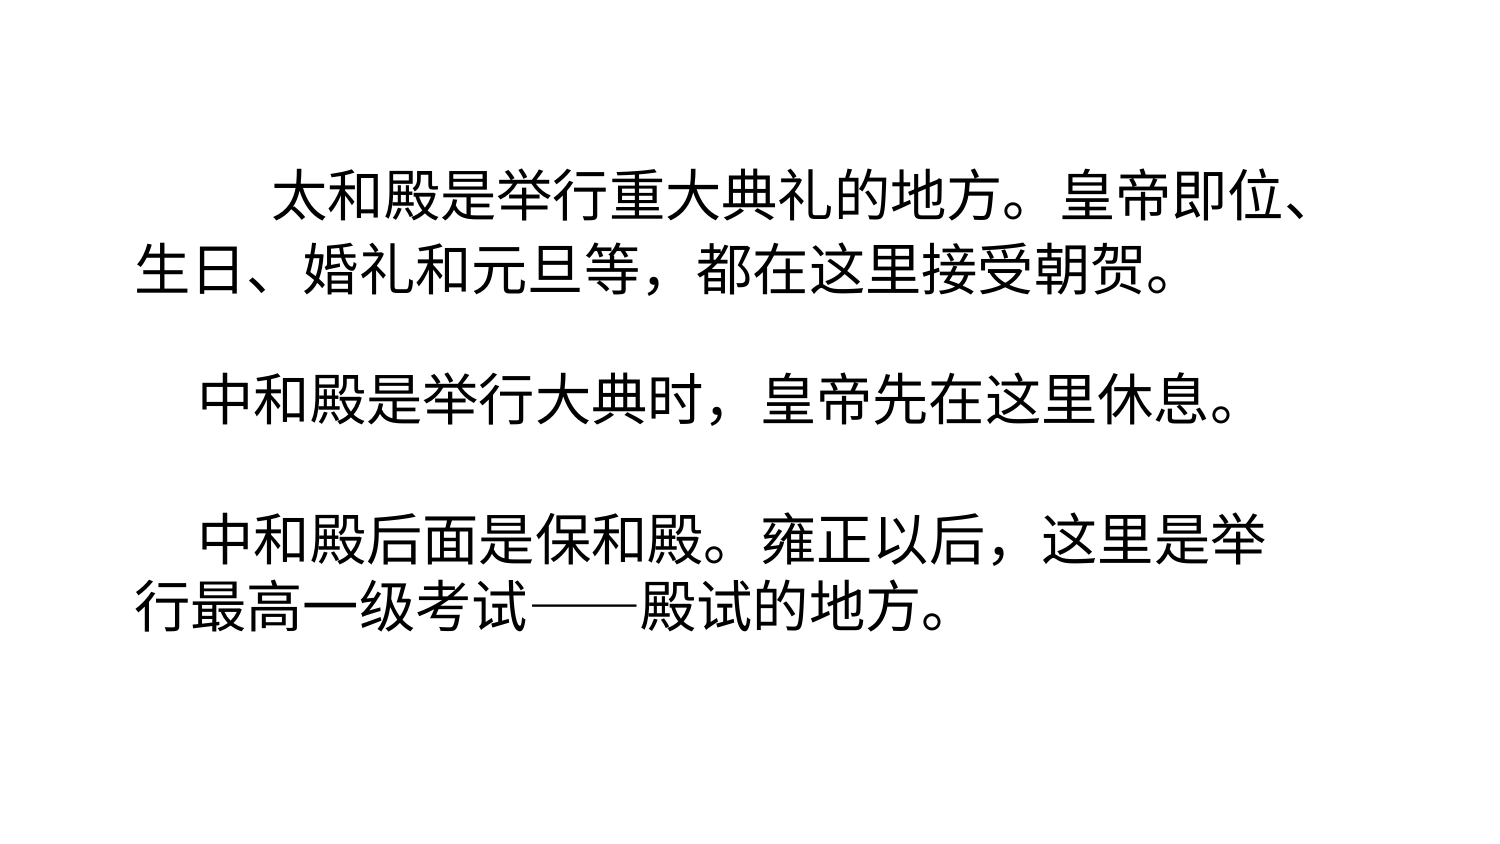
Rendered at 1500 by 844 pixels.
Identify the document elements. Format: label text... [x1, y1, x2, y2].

text_box 太和殿是举行重大典礼的地方。皇帝即位、生日、婚礼和元旦等，都在这里接受朝贺。 [122, 125, 1320, 307]
text_box 中和殿后面是保和殿。雍正以后，这里是举行最高一级考试——殿试的地方。 [122, 498, 1333, 645]
text_box 中和殿是举行大典时，皇帝先在这里休息。 [122, 358, 1333, 437]
